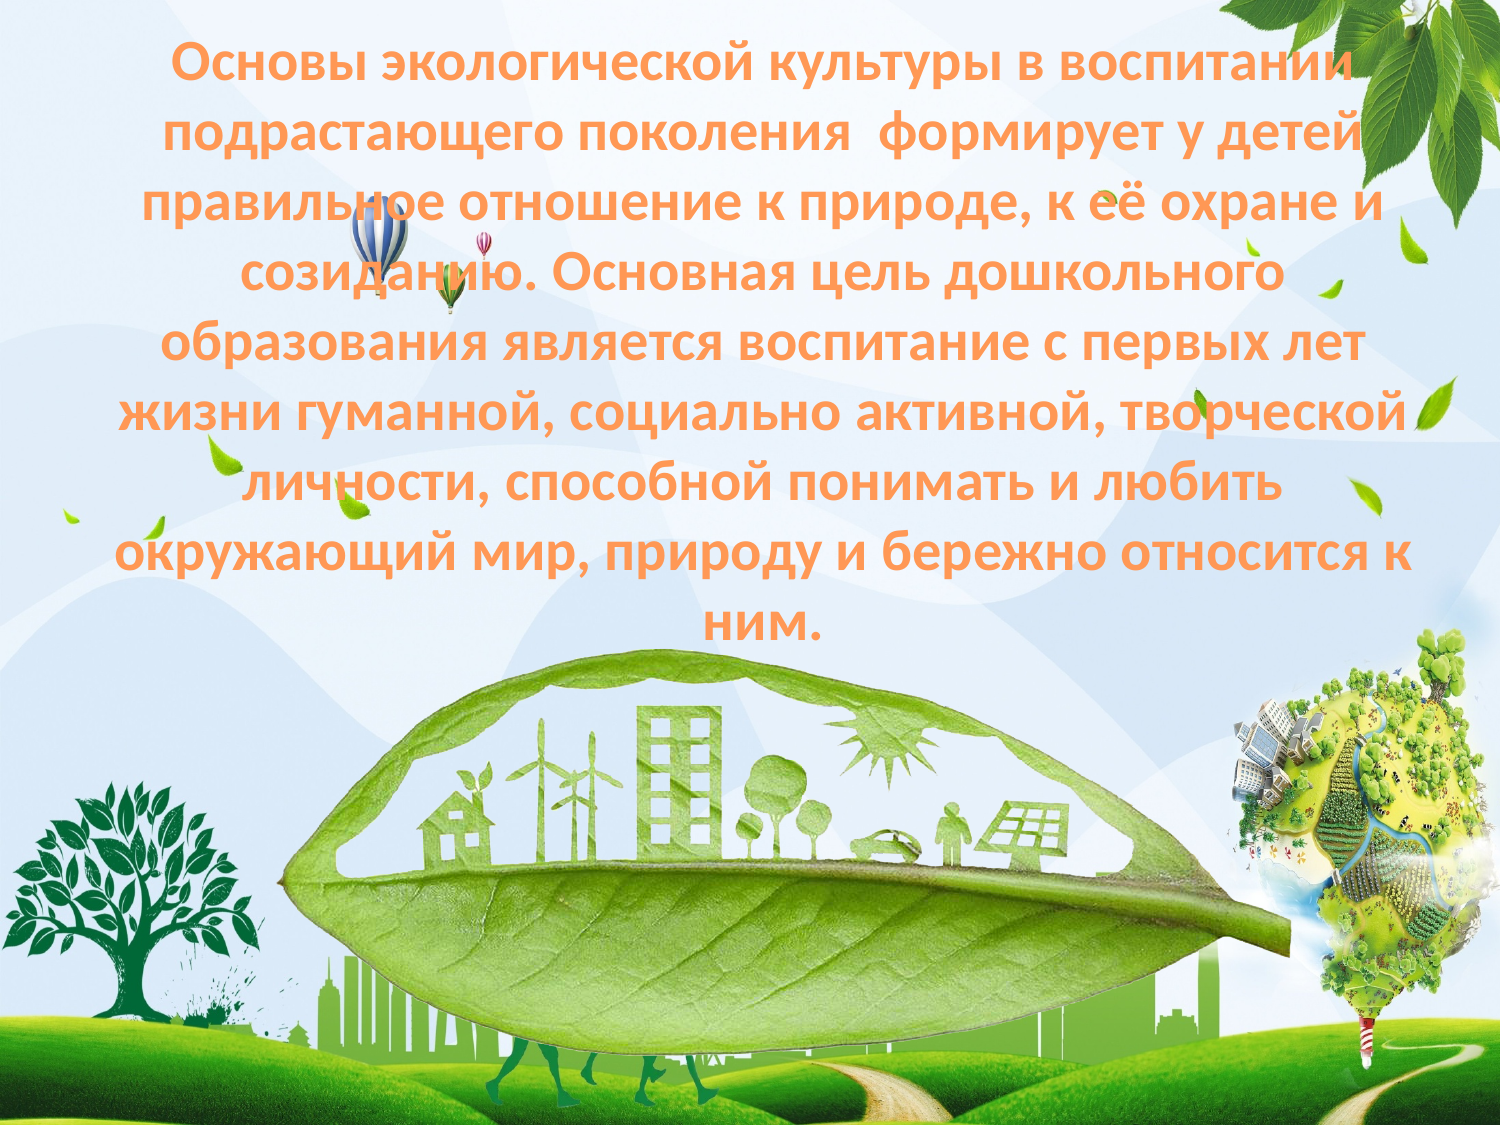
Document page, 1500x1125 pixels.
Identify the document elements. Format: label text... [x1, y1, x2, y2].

title Основы экологической культуры в воспитании подрастающего поколения формирует у детей правильное отношение к природе, к её охране и созиданию. Основная цель дошкольного образования является воспитание с первых лет жизни гуманной, социально активной, творческой личности, способной понимать и любить окружающий мир, природу и бережно относится к ним. [88, 243, 1439, 431]
picture [0, 0, 1500, 1125]
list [218, 633, 1329, 1075]
